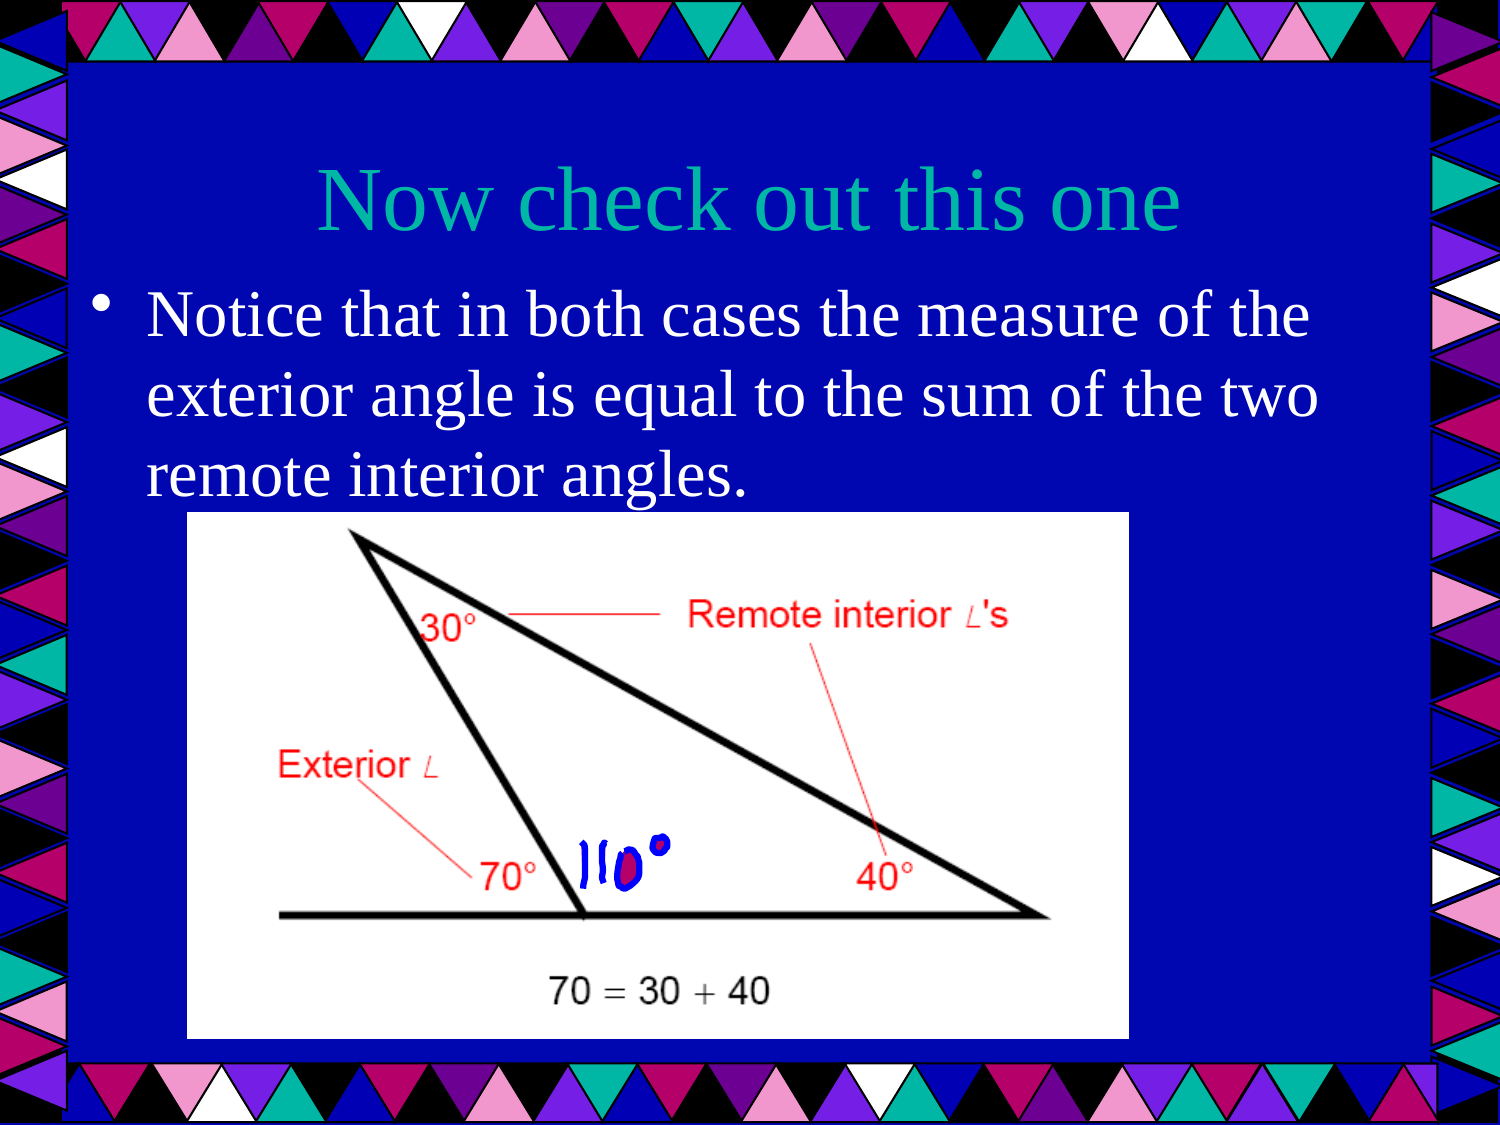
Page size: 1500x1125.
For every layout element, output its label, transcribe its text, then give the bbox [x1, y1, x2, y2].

picture [187, 512, 1129, 1040]
title Now check out this one [112, 99, 1388, 262]
list Notice that in both cases the measure of the exterior angle is equal to the sum of the two remote interior angles. [74, 262, 1451, 976]
